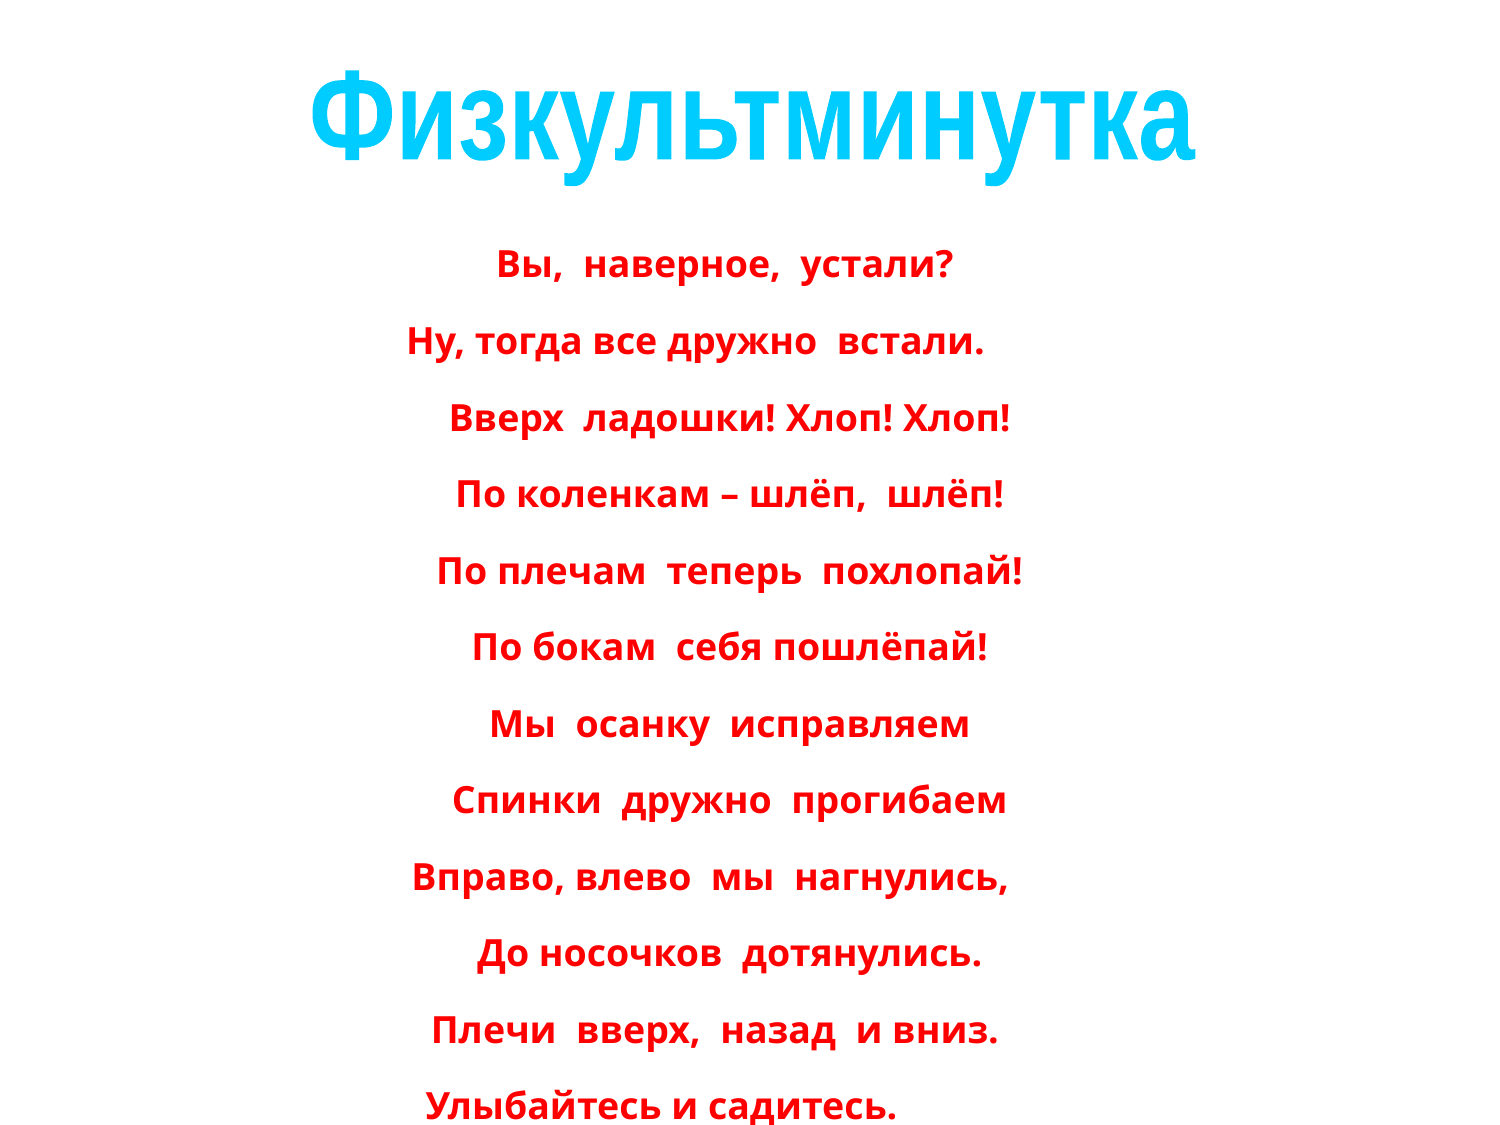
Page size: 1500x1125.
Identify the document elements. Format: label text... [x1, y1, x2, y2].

table_header Вы, наверное, устали? Ну, тогда все дружно встали. Вверх ладошки! Хлоп! Хлоп! По коленкам – шлёп, шлёп! По плечам теперь похлопай! По бокам себя пошлёпай! Мы осанку исправляем Спинки дружно прогибаем Вправо, влево мы нагнулись, До носочков дотянулись. Плечи вверх, назад и вниз. Улыбайтесь и садитесь. [225, 212, 1225, 1125]
